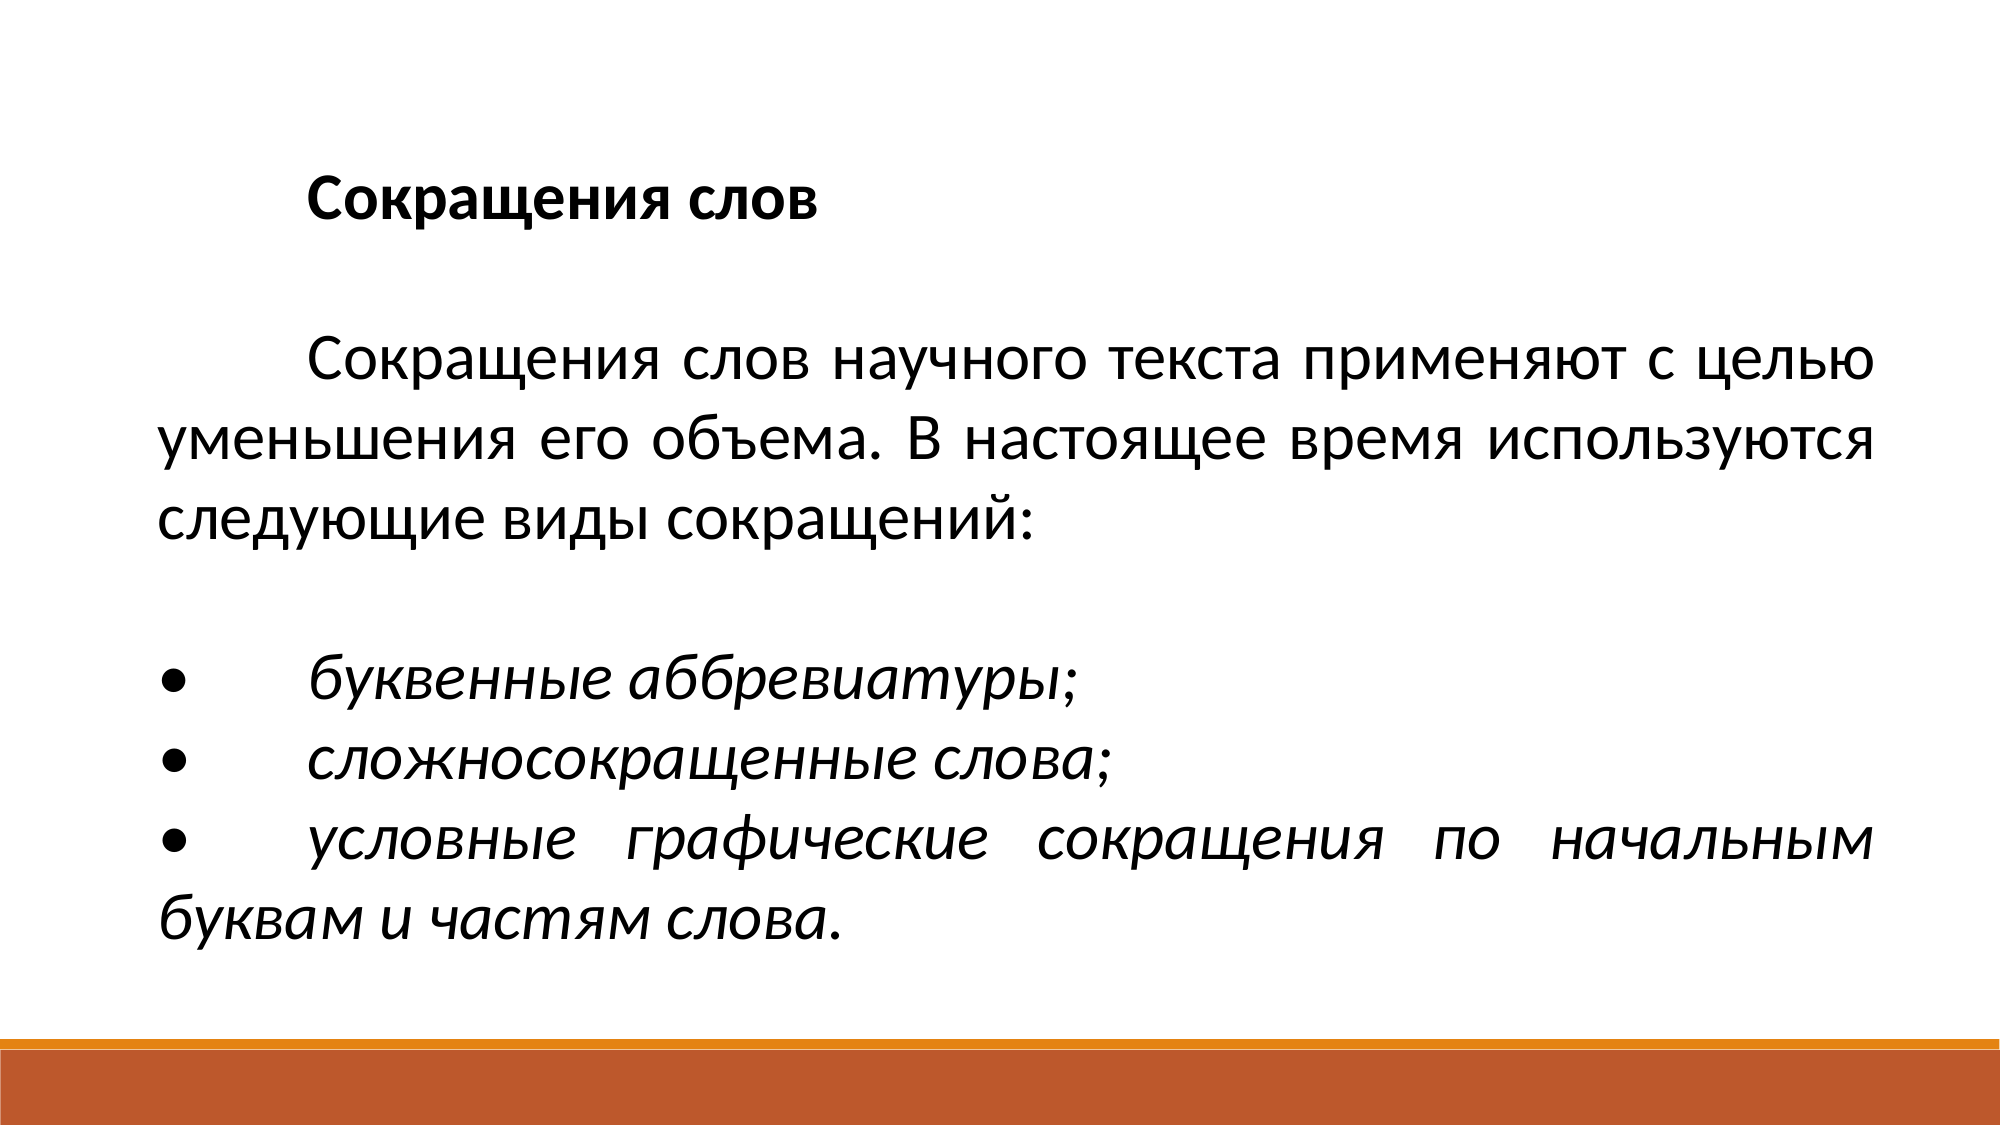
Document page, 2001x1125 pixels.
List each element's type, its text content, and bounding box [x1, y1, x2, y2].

text_box Сокращения слов Сокращения слов научного текста применяют с целью уменьшения его объема. В настоящее время используются следующие виды сокращений: • буквенные аббревиатуры; • сложносокращенные слова; • условные графические сокращения по начальным буквам и частям слова. [143, 145, 1891, 960]
